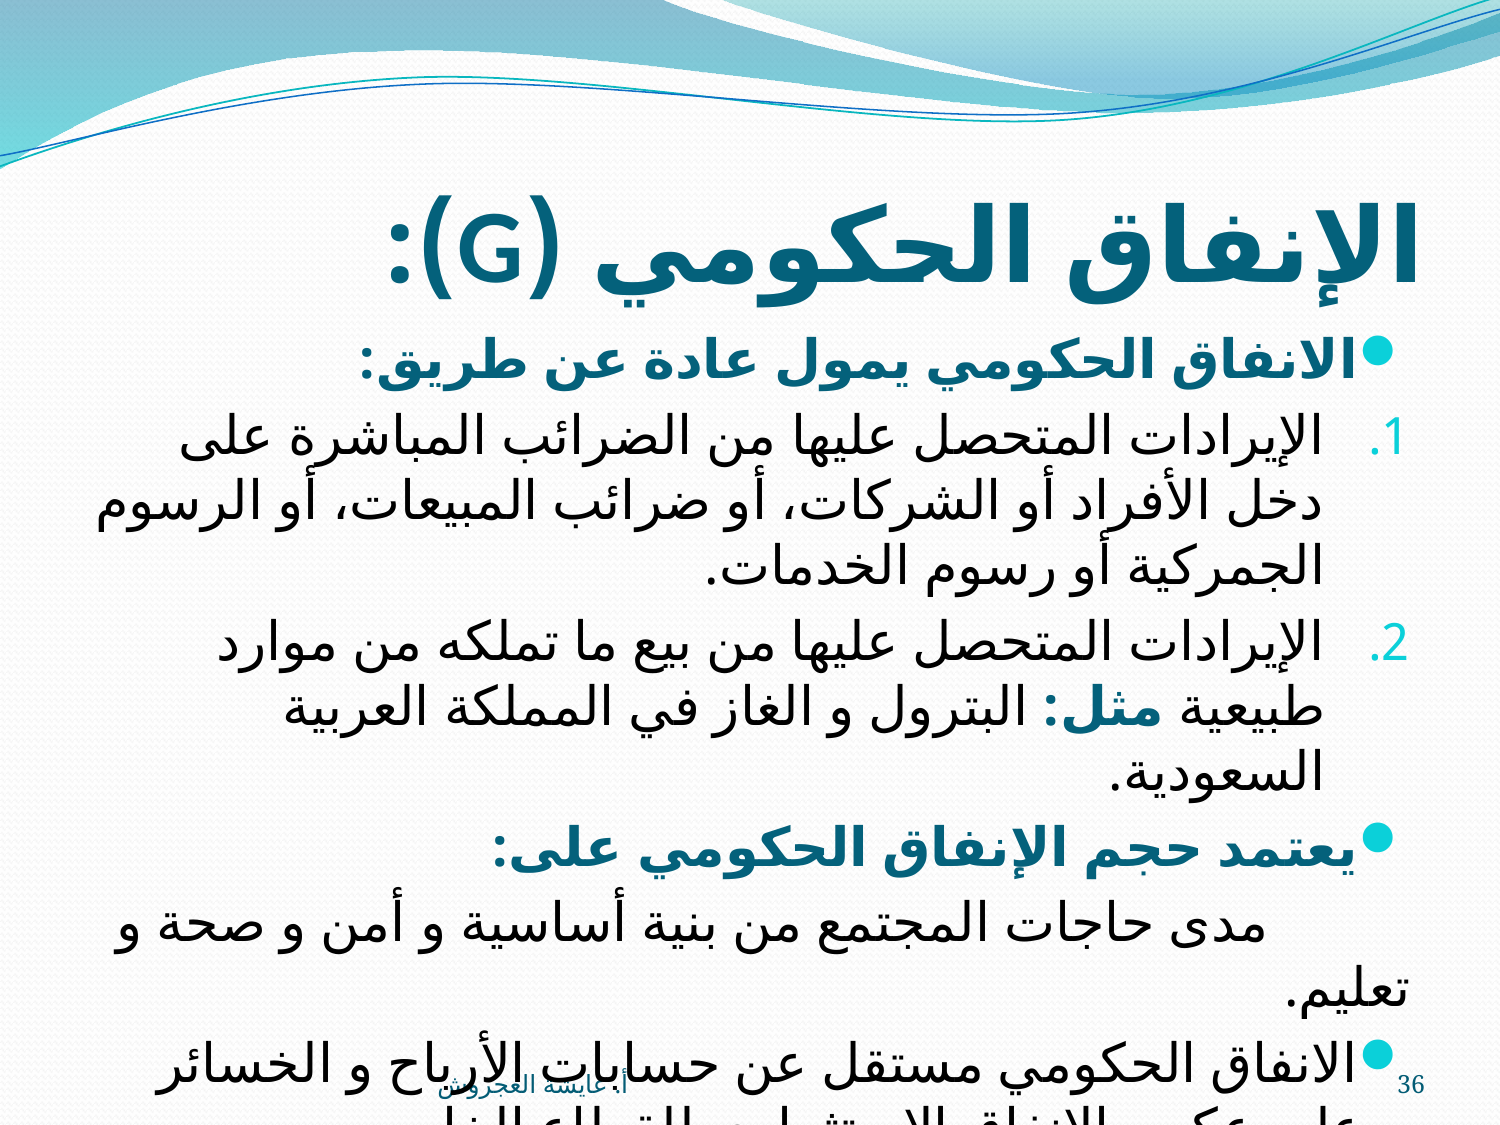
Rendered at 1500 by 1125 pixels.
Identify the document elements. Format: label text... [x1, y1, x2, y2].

title الإنفاق الحكومي (G): [75, 115, 1425, 303]
footer أ. عايشة العجروش [437, 1042, 988, 1103]
slide_number 36 [1299, 1042, 1425, 1103]
list الانفاق الحكومي يمول عادة عن طريق: الإيرادات المتحصل عليها من الضرائب المباشرة على دخل الأفراد أو الشركات، أو ضرائب المبيعات، أو الرسوم الجمركية أو رسوم الخدمات. الإيرادات المتحصل عليها من بيع ما تملكه من موارد طبيعية مثل: البترول و الغاز في المملكة العربية السعودية. يعتمد حجم الإنفاق الحكومي على: مدى حاجات المجتمع من بنية أساسية و أمن و صحة و تعليم. الانفاق الحكومي مستقل عن حسابات الأرباح و الخسائر على عكس الانفاق الاستثماري للقطاع الخاص. [75, 317, 1425, 1038]
